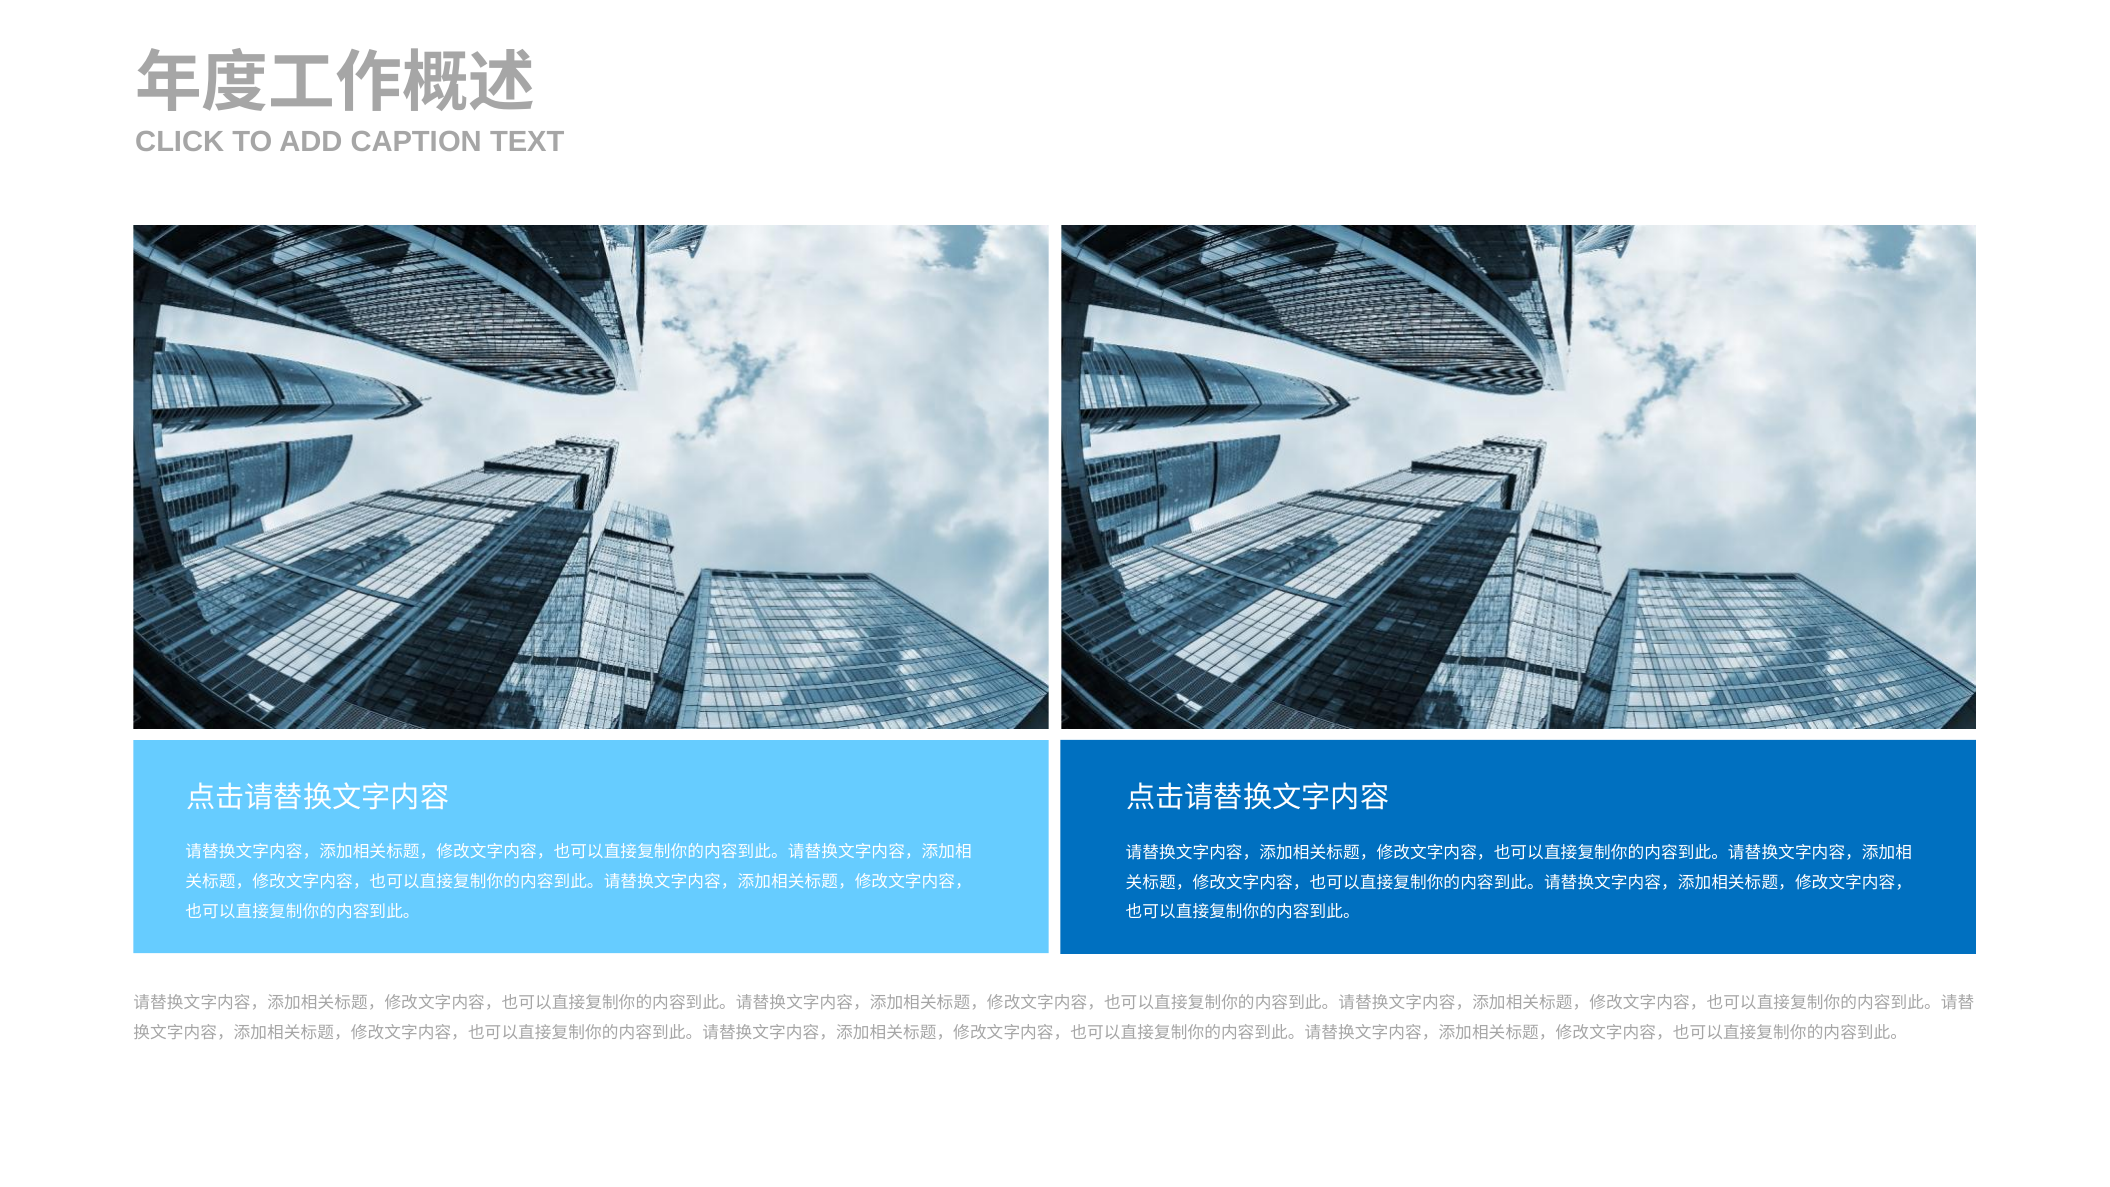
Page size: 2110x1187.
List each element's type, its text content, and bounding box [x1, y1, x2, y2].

text_box 请替换文字内容，添加相关标题，修改文字内容，也可以直接复制你的内容到此。请替换文字内容，添加相关标题，修改文字内容，也可以直接复制你的内容到此。请替换文字内容，添加相关标题，修改文字内容，也可以直接复制你的内容到此。 [185, 830, 989, 921]
text_box [1060, 224, 1977, 730]
text_box CLICK TO ADD CAPTION TEXT [135, 122, 596, 158]
text_box 年度工作概述 [135, 38, 596, 119]
text_box 点击请替换文字内容 [1126, 778, 1390, 814]
text_box 请替换文字内容，添加相关标题，修改文字内容，也可以直接复制你的内容到此。请替换文字内容，添加相关标题，修改文字内容，也可以直接复制你的内容到此。请替换文字内容，添加相关标题，修改文字内容，也可以直接复制你的内容到此。 [1125, 831, 1929, 922]
text_box [132, 739, 1050, 954]
text_box 请替换文字内容，添加相关标题，修改文字内容，也可以直接复制你的内容到此。请替换文字内容，添加相关标题，修改文字内容，也可以直接复制你的内容到此。请替换文字内容，添加相关标题，修改文字内容，也可以直接复制你的内容到此。请替换文字内容，添加相关标题，修改文字内容，也可以直接复制你的内容到此。请替换文字内容，添加相关标题，修改文字内容，也可以直接复制你的内容到此。请替换文字内容，添加相关标题，修改文字内容，也可以直接复制你的内容到此。 [133, 981, 1976, 1042]
text_box 点击请替换文字内容 [186, 777, 450, 814]
text_box [1059, 739, 1977, 955]
text_box [132, 224, 1050, 730]
